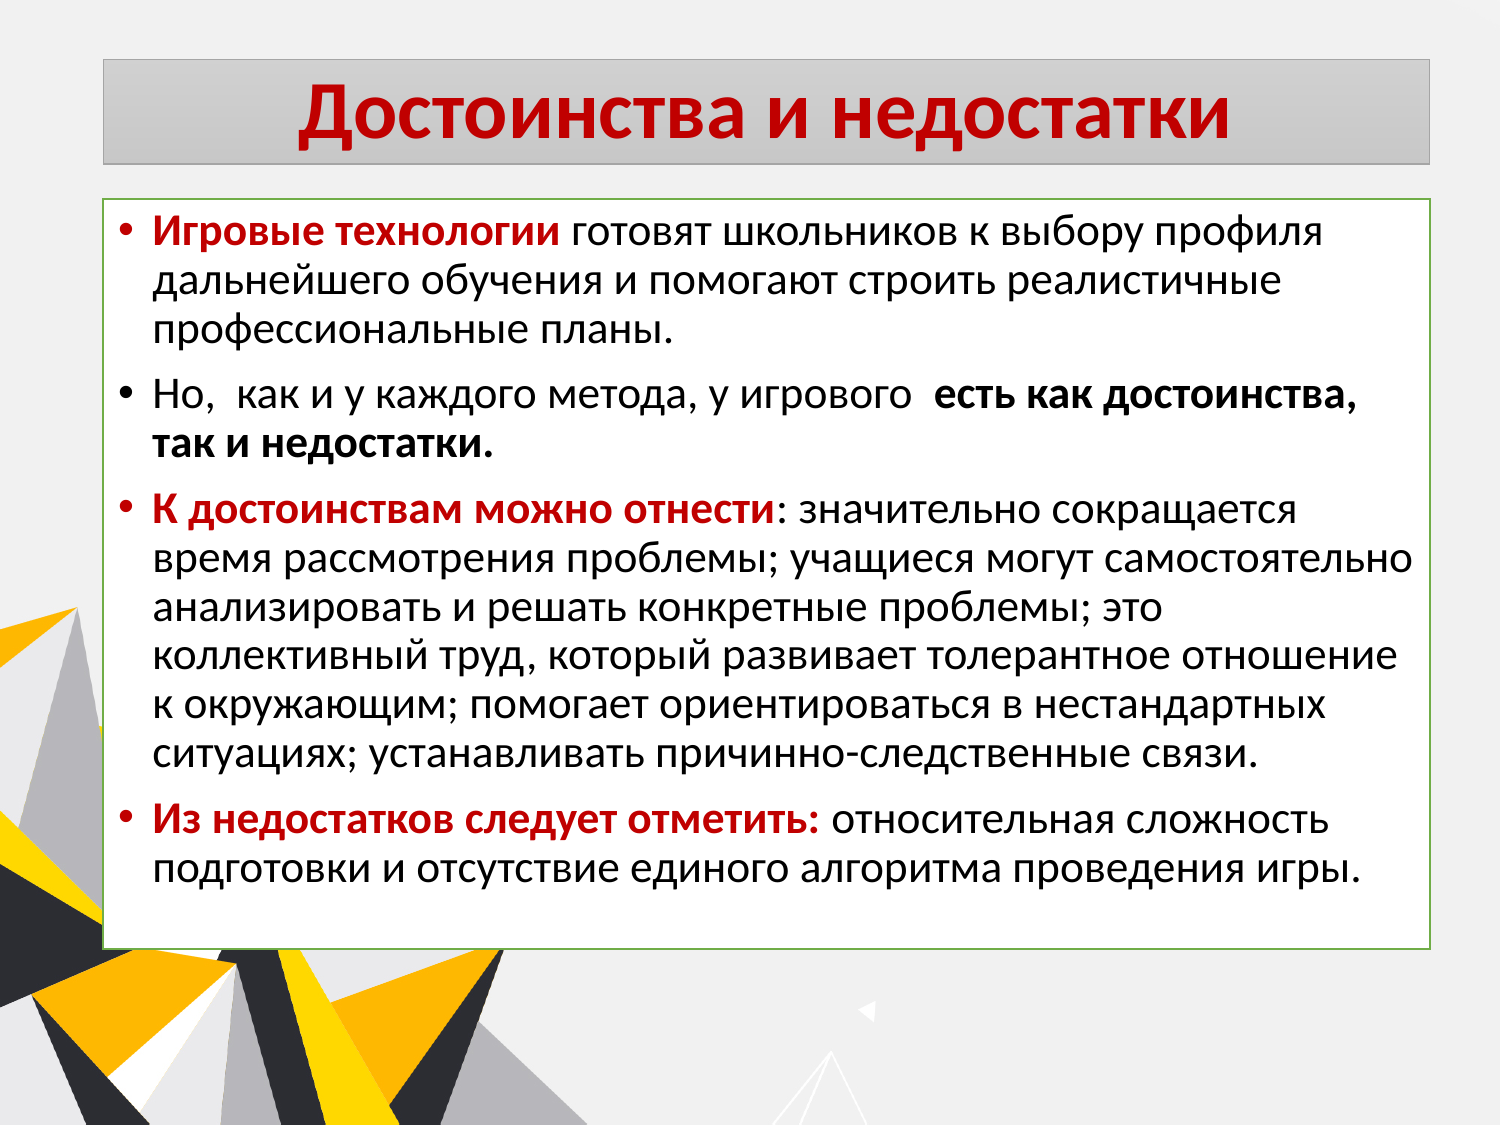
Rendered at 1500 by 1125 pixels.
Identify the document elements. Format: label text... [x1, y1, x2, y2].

list Игровые технологии готовят школьников к выбору профиля дальнейшего обучения и помогают строить реалистичные профессиональные планы. Но, как и у каждого метода, у игрового есть как достоинства, так и недостатки. К достоинствам можно отнести: значительно сокращается время рассмотрения проблемы; учащиеся могут самостоятельно анализировать и решать конкретные проблемы; это коллективный труд, который развивает толерантное отношение к окружающим; помогает ориентироваться в нестандартных ситуациях; устанавливать причинно-следственные связи. Из недостатков следует отметить: относительная сложность подготовки и отсутствие единого алгоритма проведения игры. [102, 198, 1431, 950]
title Достоинства и недостатки [103, 59, 1430, 165]
picture [0, 0, 1500, 1125]
